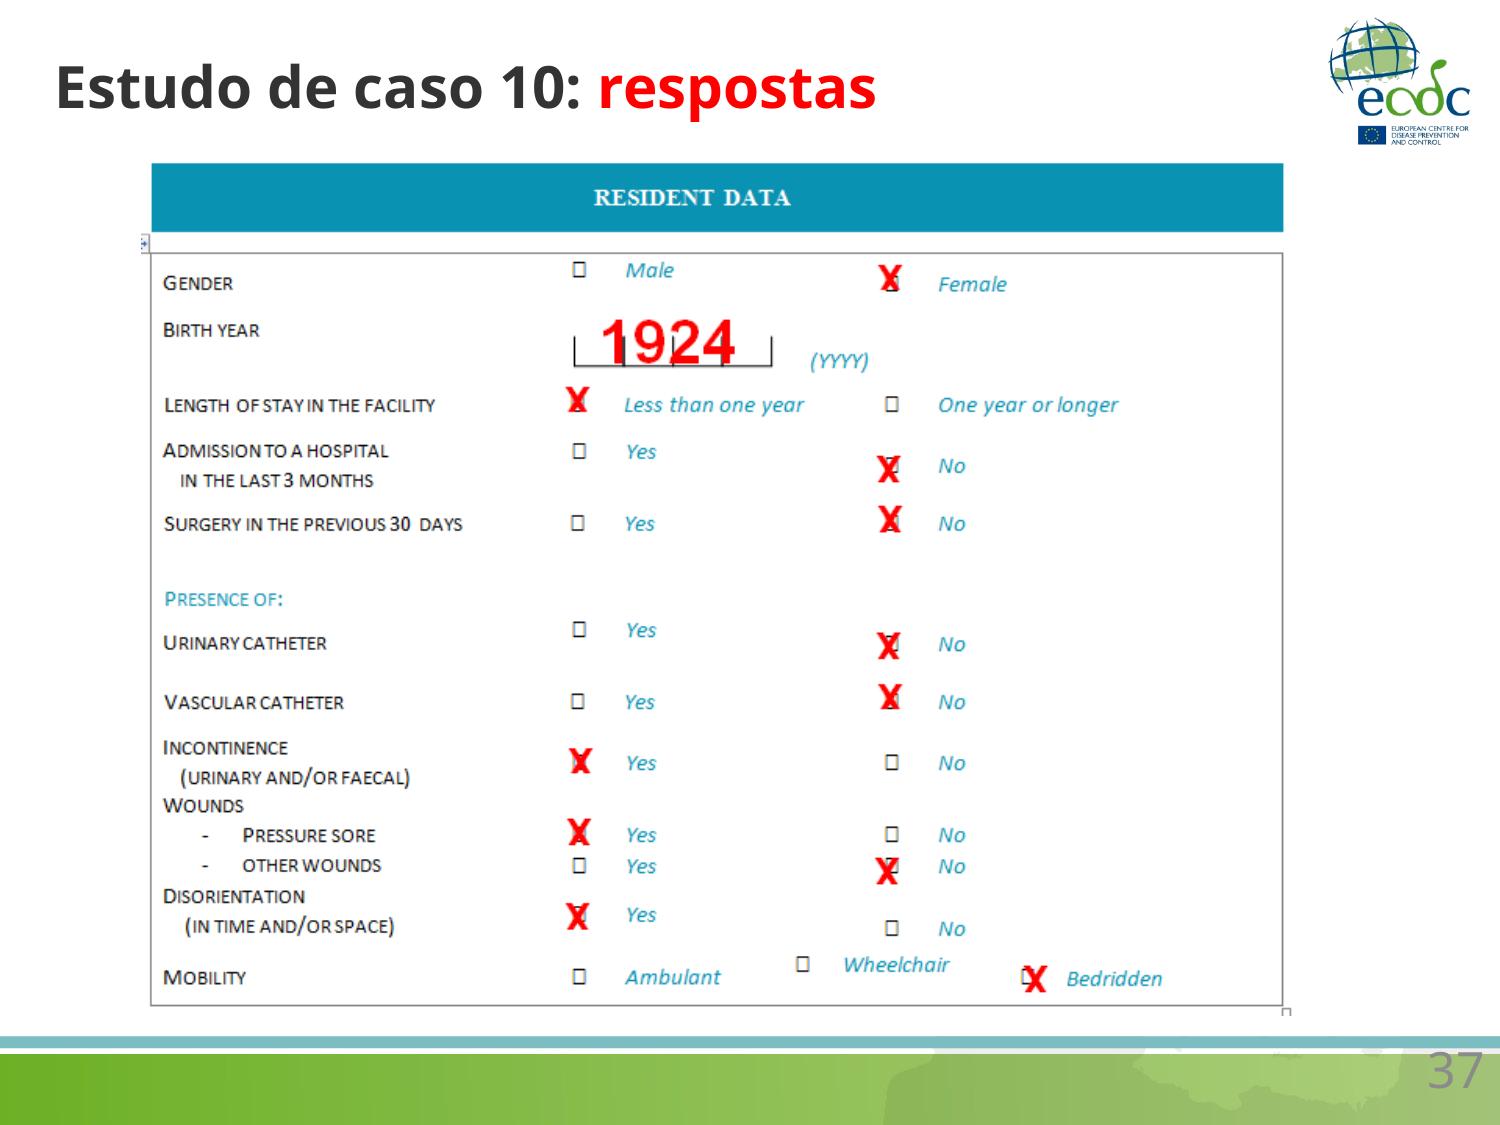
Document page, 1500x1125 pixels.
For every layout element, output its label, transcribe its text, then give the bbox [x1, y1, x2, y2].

picture [0, 1036, 1500, 1125]
picture [141, 151, 1294, 1017]
slide_number 37 [1149, 1042, 1500, 1103]
picture [1328, 17, 1473, 148]
title Estudo de caso 10: respostas [54, 58, 1405, 152]
